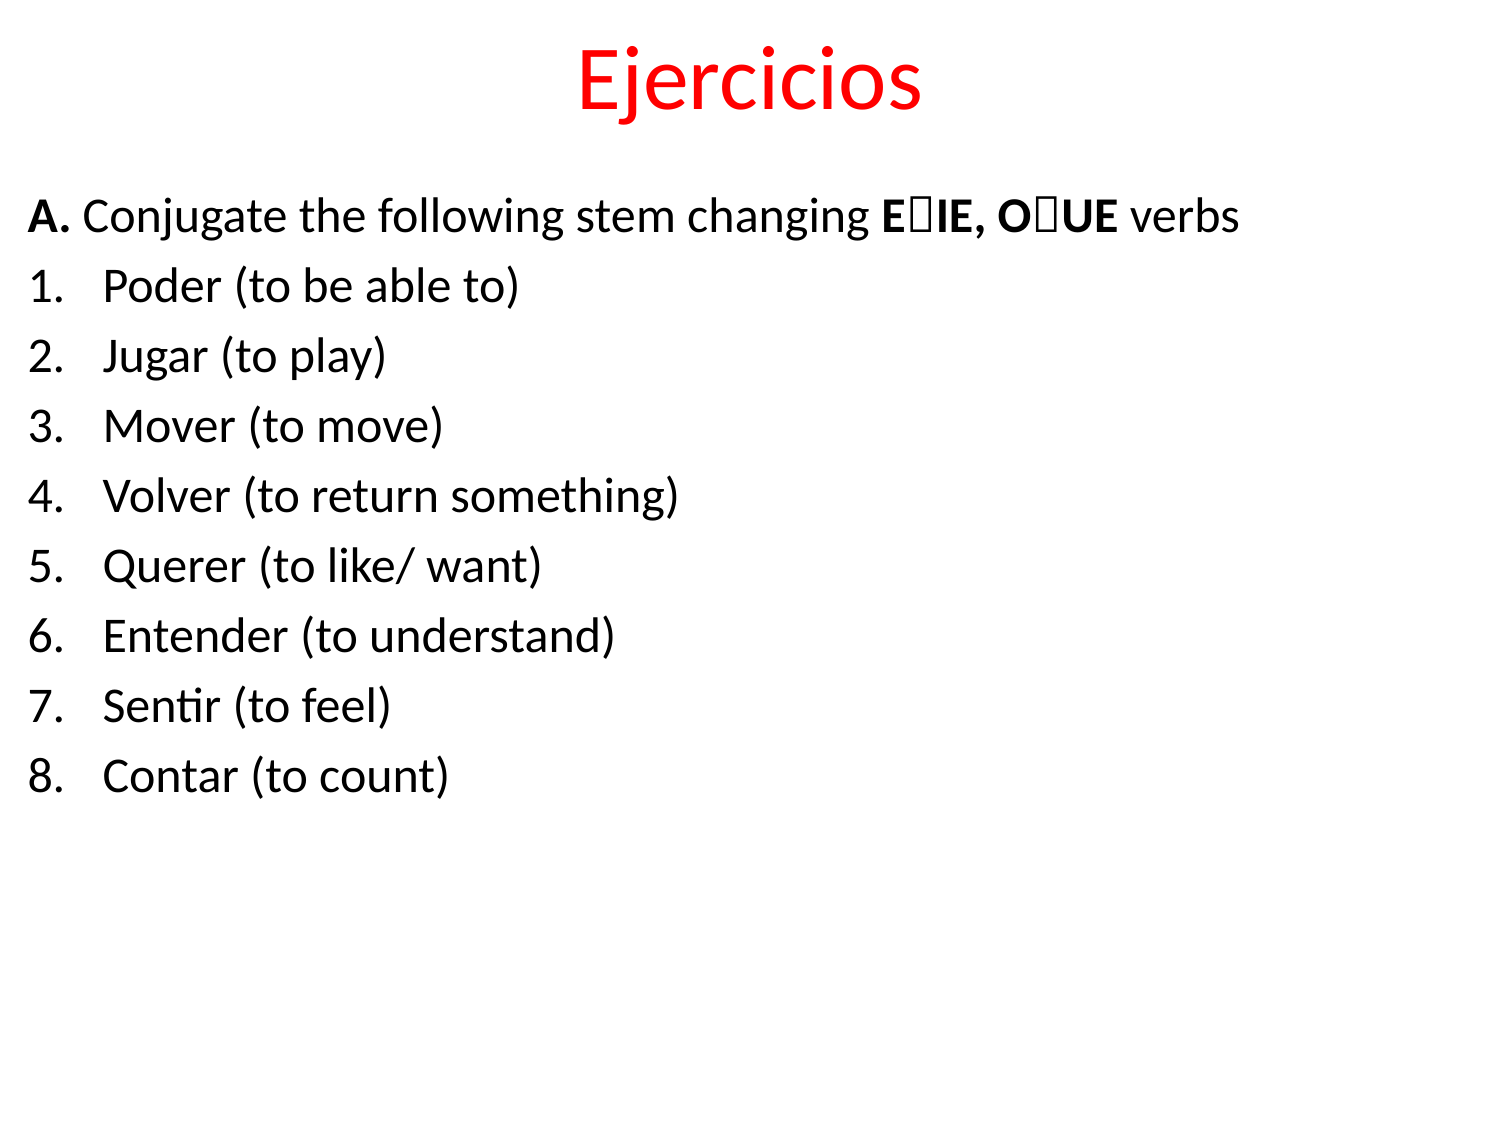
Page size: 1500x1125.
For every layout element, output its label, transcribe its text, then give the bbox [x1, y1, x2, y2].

list A. Conjugate the following stem changing EIE, OUE verbs Poder (to be able to) Jugar (to play) Mover (to move) Volver (to return something) Querer (to like/ want) Entender (to understand) Sentir (to feel) Contar (to count) [12, 174, 1500, 1100]
title Ejercicios [75, 0, 1425, 145]
